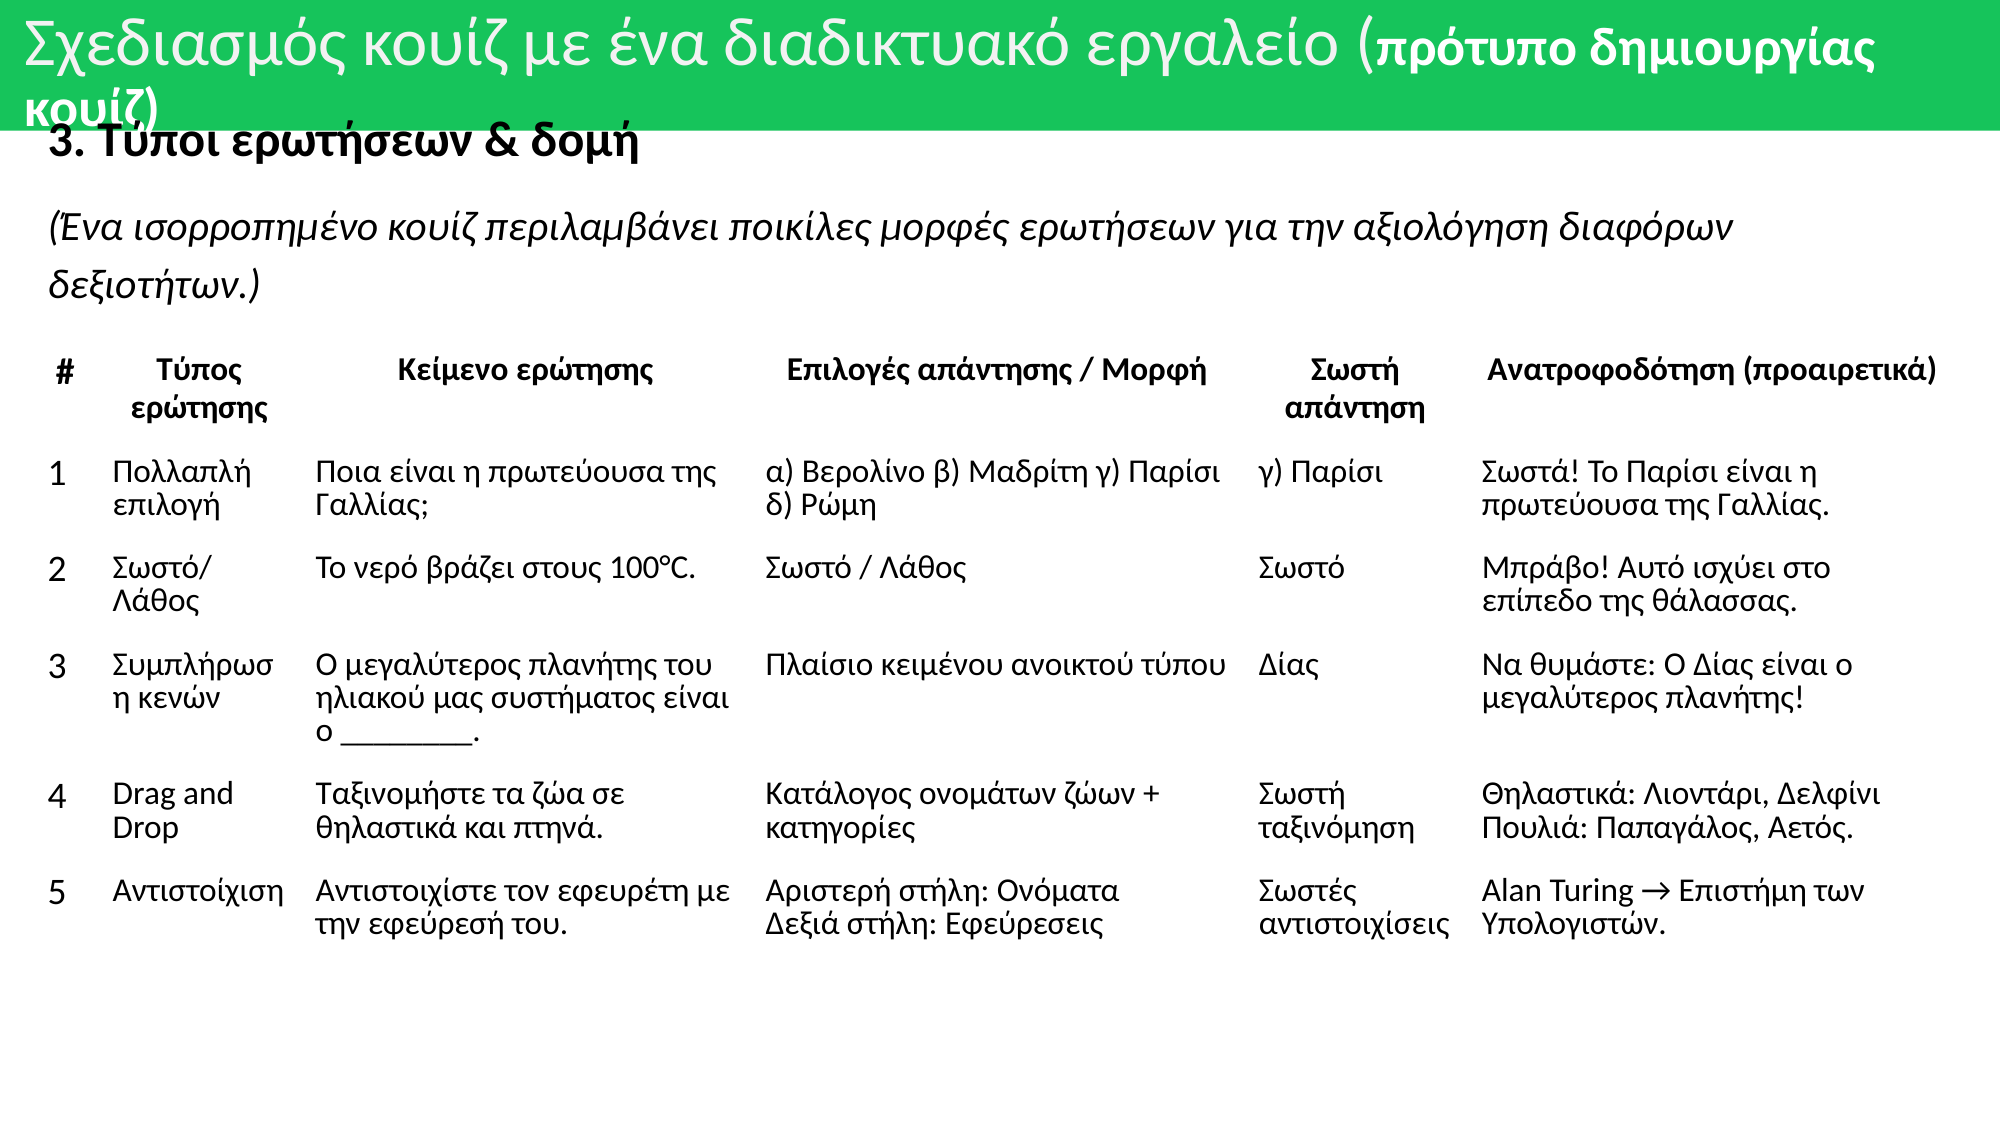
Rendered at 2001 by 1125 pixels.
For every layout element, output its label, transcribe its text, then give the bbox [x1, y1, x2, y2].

table_cell α) Βερολίνο β) Μαδρίτη γ) Παρίσι δ) Ρώμη [751, 442, 1244, 539]
table_cell Πολλαπλή επιλογή [98, 442, 301, 539]
table_cell Σωστό/Λάθος [98, 539, 301, 635]
table_cell 3 [33, 635, 98, 765]
table_cell γ) Παρίσι [1244, 442, 1467, 539]
table_cell Θηλαστικά: Λιοντάρι, Δελφίνι Πουλιά: Παπαγάλος, Αετός. [1467, 765, 1959, 861]
table_cell Σωστό [1244, 539, 1467, 635]
table_cell Το νερό βράζει στους 100°C. [301, 539, 751, 635]
table_cell Σωστές αντιστοιχίσεις [1244, 861, 1467, 1125]
table_cell Μπράβο! Αυτό ισχύει στο επίπεδο της θάλασσας. [1467, 539, 1959, 635]
table_cell Αριστερή στήλη: Ονόματα Δεξιά στήλη: Εφεύρεσεις [751, 861, 1244, 1125]
table_cell Σωστό / Λάθος [751, 539, 1244, 635]
table_header Τύπος ερώτησης [98, 336, 301, 442]
table_cell Δίας [1244, 635, 1467, 765]
table_header Κείμενο ερώτησης [301, 336, 751, 442]
table_cell Ο μεγαλύτερος πλανήτης του ηλιακού μας συστήματος είναι ο ________. [301, 635, 751, 765]
table_cell 4 [33, 765, 98, 861]
table_header Σωστή απάντηση [1244, 336, 1467, 442]
table_cell Σωστή ταξινόμηση [1244, 765, 1467, 861]
table_header Επιλογές απάντησης / Μορφή [751, 336, 1244, 442]
table_cell Κατάλογος ονομάτων ζώων + κατηγορίες [751, 765, 1244, 861]
table_header # [33, 336, 98, 442]
table_cell 5 [33, 861, 98, 1125]
table_cell Alan Turing → Επιστήμη των Υπολογιστών. [1467, 861, 1959, 1125]
table_cell Να θυμάστε: Ο Δίας είναι ο μεγαλύτερος πλανήτης! [1467, 635, 1959, 765]
table_cell Πλαίσιο κειμένου ανοικτού τύπου [751, 635, 1244, 765]
table_header Ανατροφοδότηση (προαιρετικά) [1467, 336, 1959, 442]
table_cell 2 [33, 539, 98, 635]
table_cell Αντιστοίχιση [98, 861, 301, 1125]
table_cell Σωστά! Το Παρίσι είναι η πρωτεύουσα της Γαλλίας. [1467, 442, 1959, 539]
text_box 3. Τύποι ερωτήσεων & δομή (Ένα ισορροπημένο κουίζ περιλαμβάνει ποικίλες μορφές ερωτήσεων για την αξιολόγηση διαφόρων δεξιοτήτων.) [32, 82, 1959, 322]
table_cell 1 [33, 442, 98, 539]
table_cell Ποια είναι η πρωτεύουσα της Γαλλίας; [301, 442, 751, 539]
title Σχεδιασμός κουίζ με ένα διαδικτυακό εργαλείο (πρότυπο δημιουργίας κουίζ) [16, 13, 1976, 131]
table_cell Ταξινομήστε τα ζώα σε θηλαστικά και πτηνά. [301, 765, 751, 861]
table_cell Drag and Drop [98, 765, 301, 861]
table_cell Αντιστοιχίστε τον εφευρέτη με την εφεύρεσή του. [301, 861, 751, 1125]
table_cell Συμπλήρωση κενών [98, 635, 301, 765]
